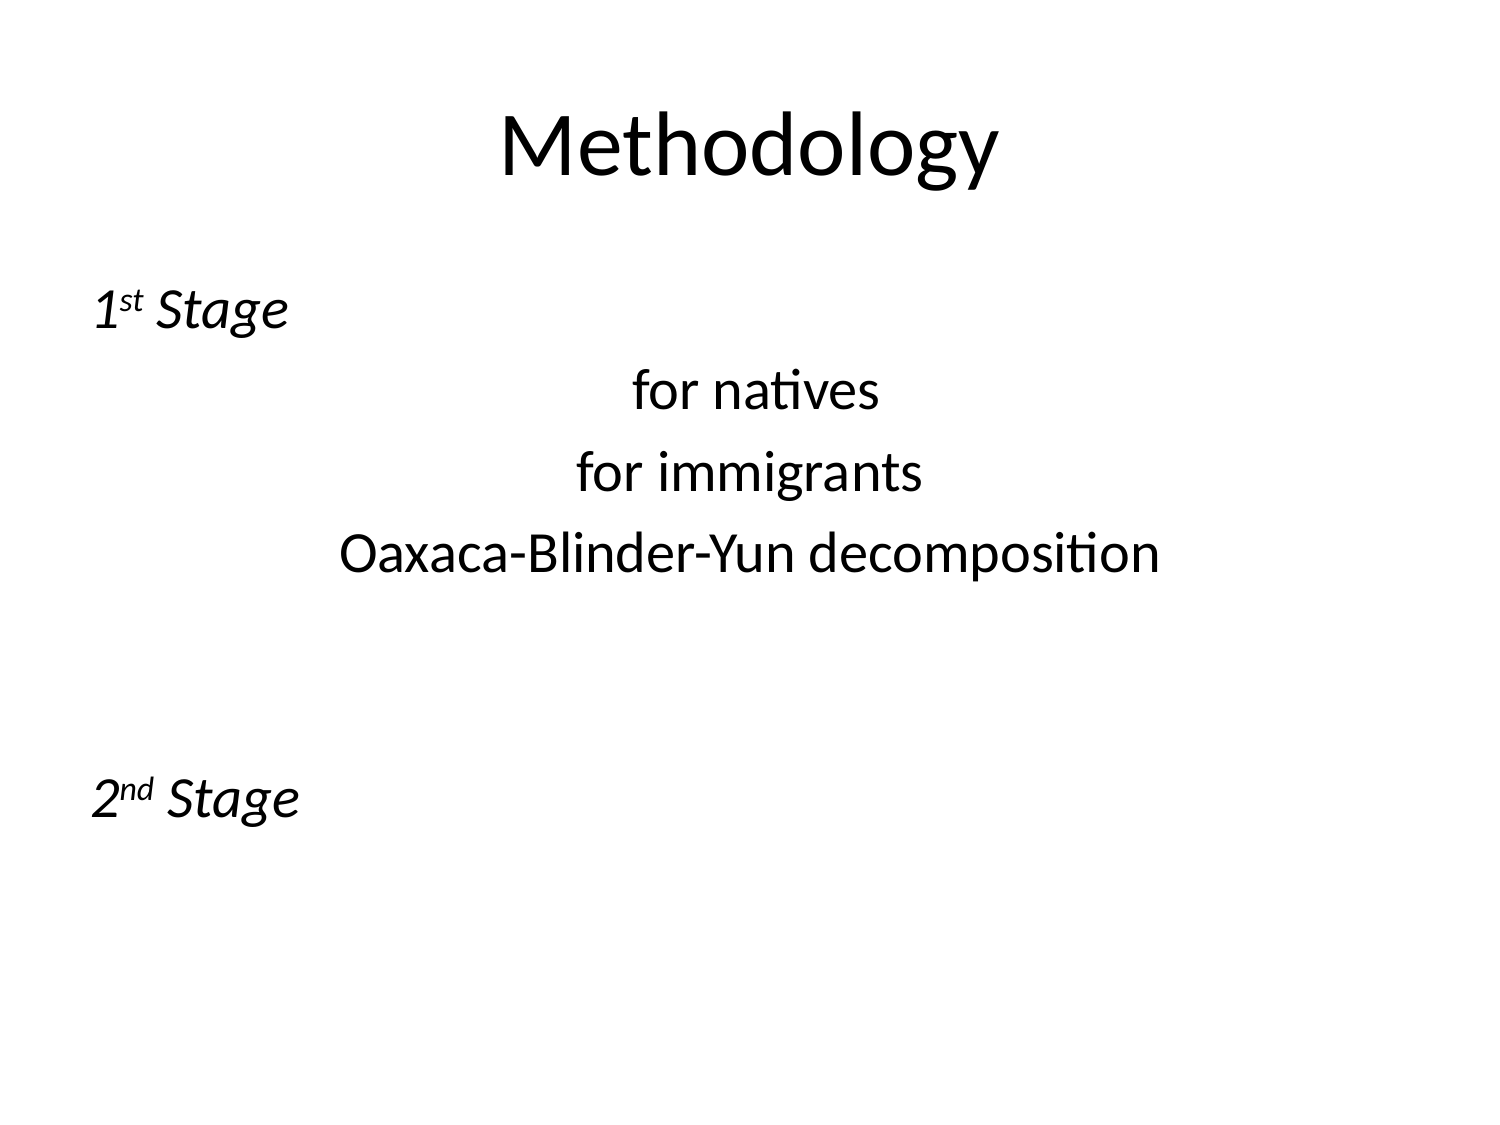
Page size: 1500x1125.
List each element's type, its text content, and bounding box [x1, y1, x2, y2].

title Methodology [75, 45, 1425, 233]
